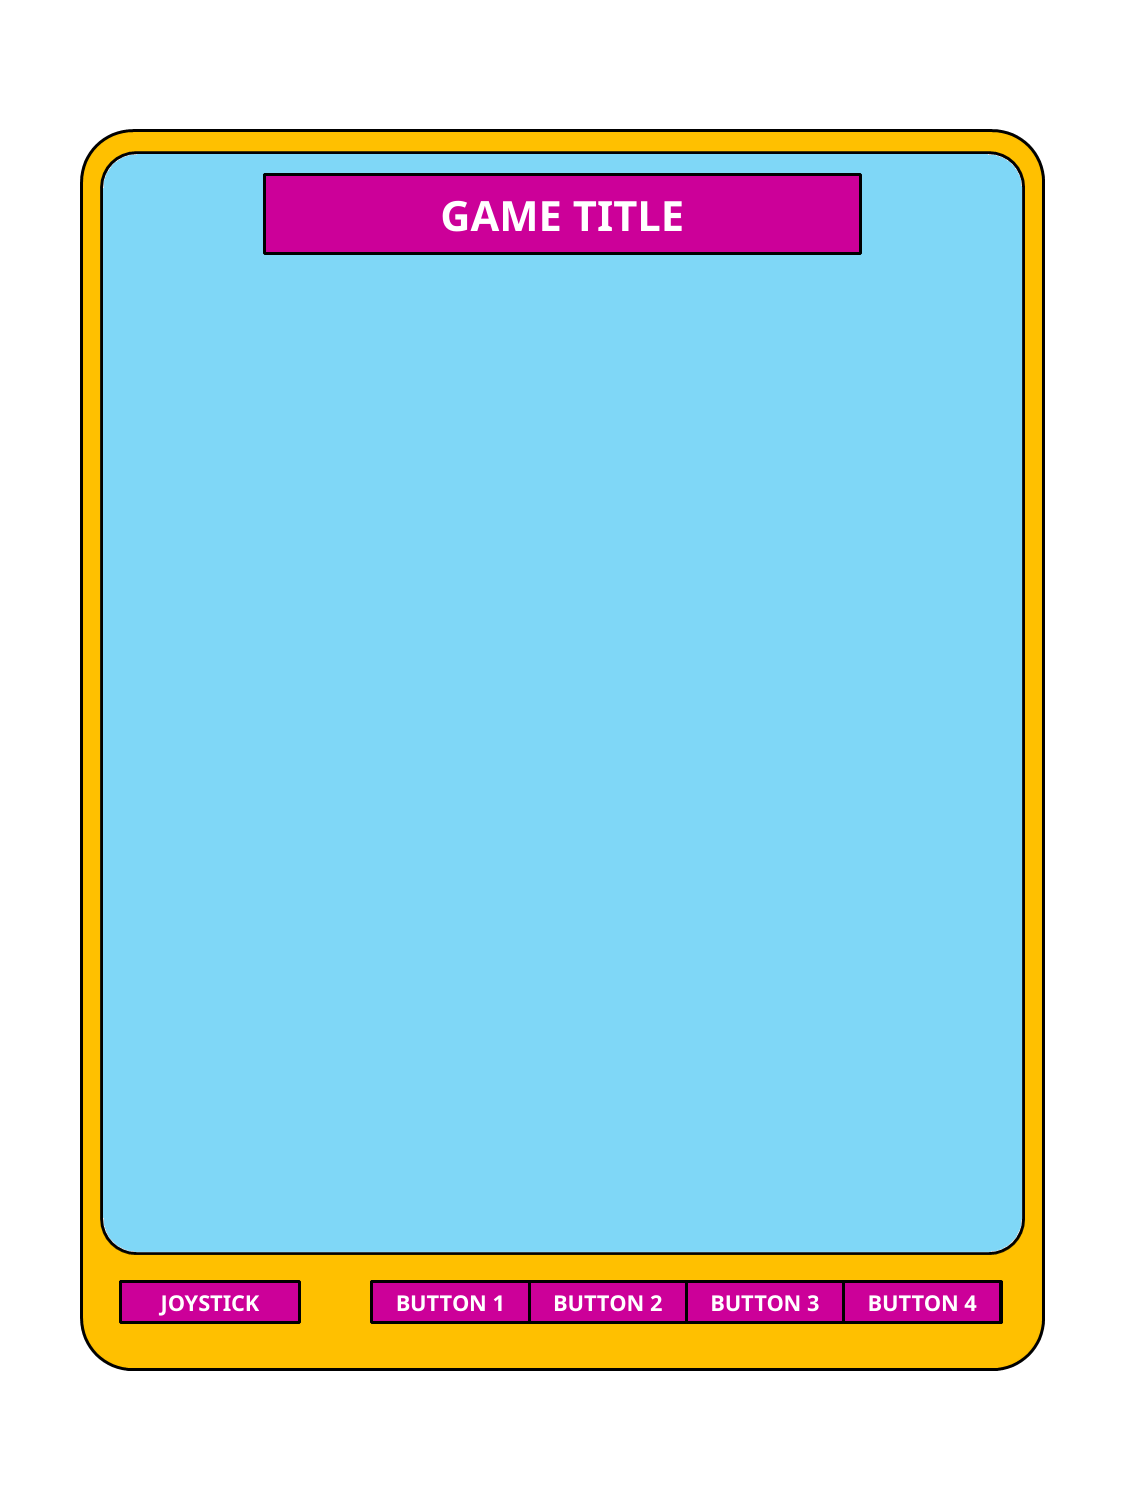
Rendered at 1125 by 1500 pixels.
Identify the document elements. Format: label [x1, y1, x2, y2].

text_box [80, 129, 1045, 1371]
